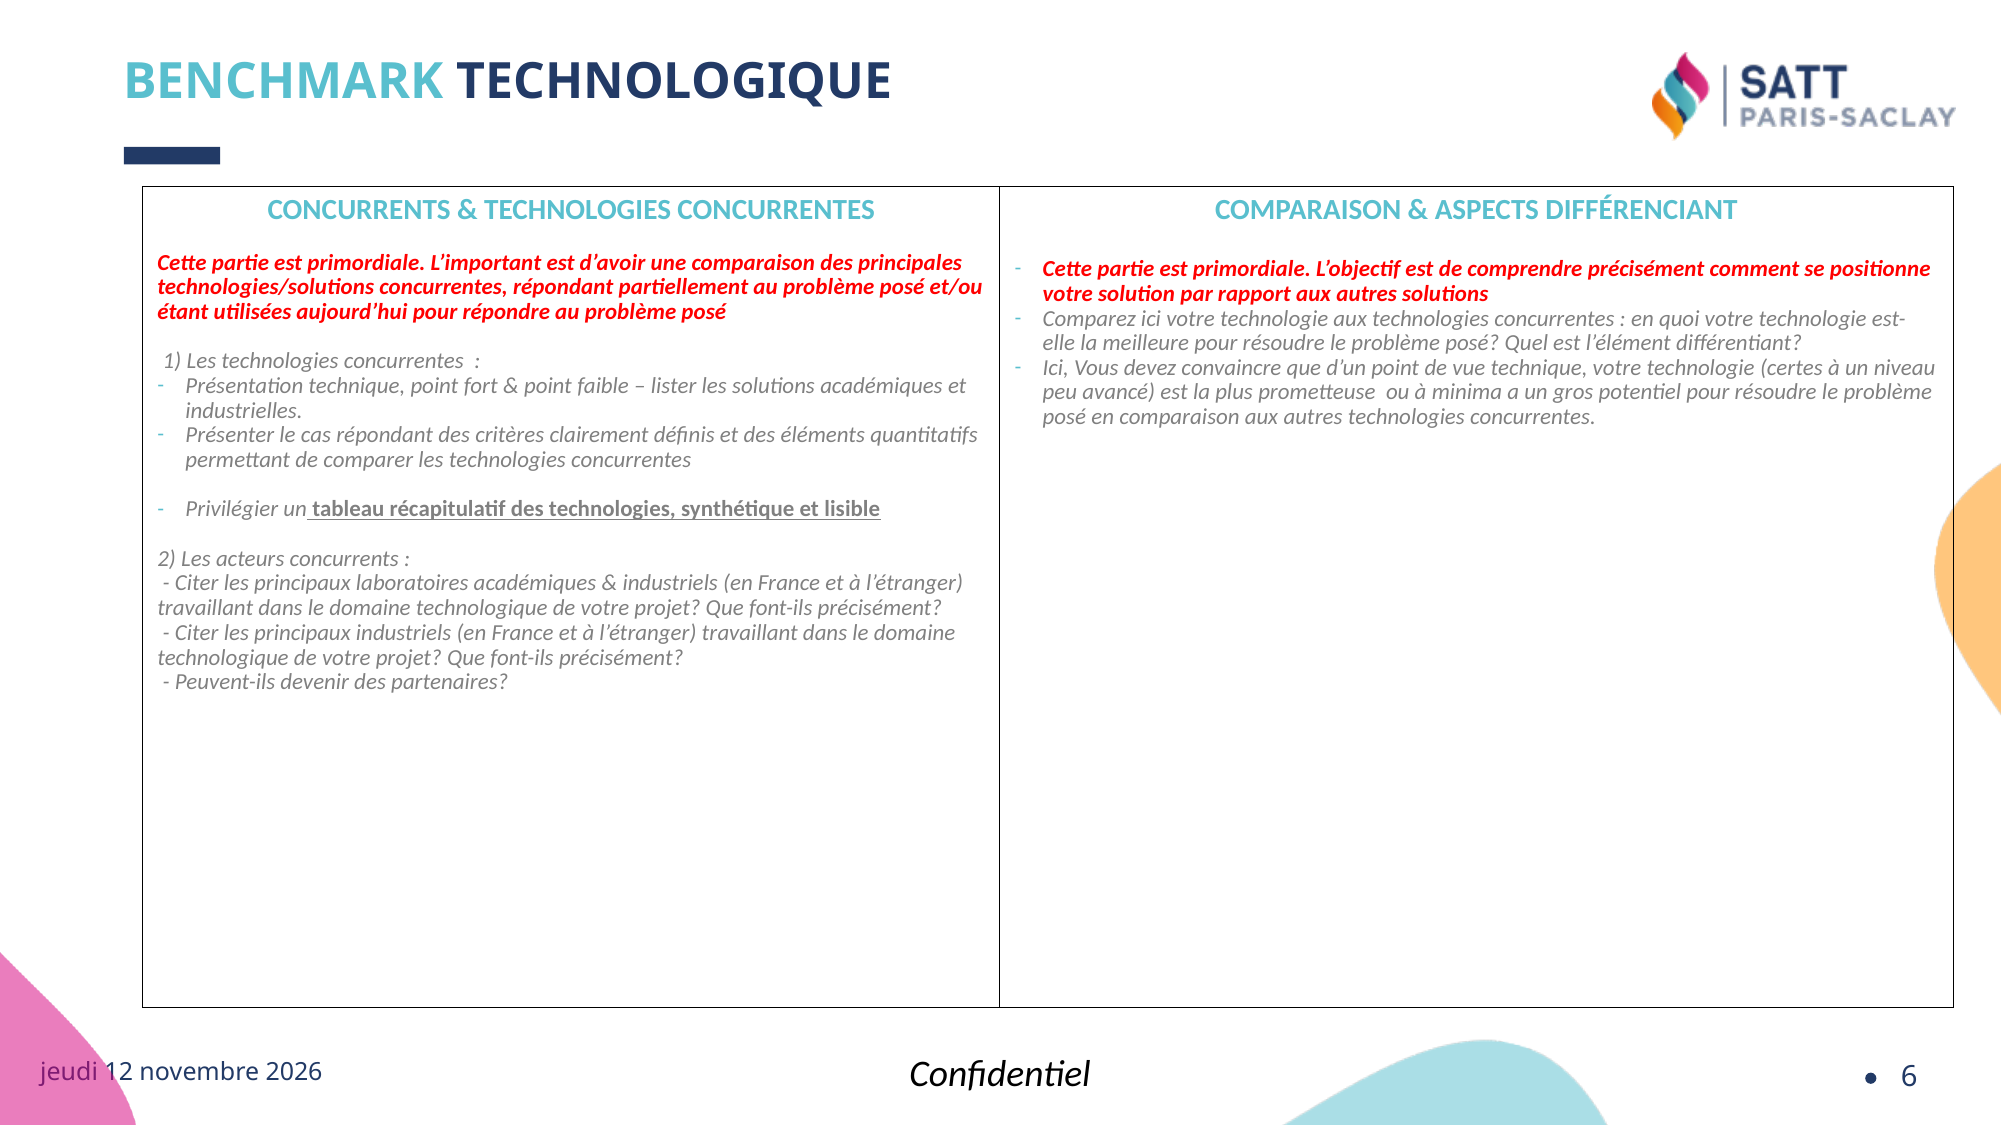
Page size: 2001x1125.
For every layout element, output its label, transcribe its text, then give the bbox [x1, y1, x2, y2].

text_box COMPARAISON & ASPECTS DIFFÉRENCIANT Cette partie est primordiale. L’objectif est de comprendre précisément comment se positionne votre solution par rapport aux autres solutions Comparez ici votre technologie aux technologies concurrentes : en quoi votre technologie est-elle la meilleure pour résoudre le problème posé? Quel est l’élément différentiant? Ici, Vous devez convaincre que d’un point de vue technique, votre technologie (certes à un niveau peu avancé) est la plus prometteuse ou à minima a un gros potentiel pour résoudre le problème posé en comparaison aux autres technologies concurrentes. [999, 186, 1954, 1008]
picture [1652, 52, 1956, 141]
list CONCURRENTS & TECHNOLOGIES CONCURRENTES Cette partie est primordiale. L’important est d’avoir une comparaison des principales technologies/solutions concurrentes, répondant partiellement au problème posé et/ou étant utilisées aujourd’hui pour répondre au problème posé 1) Les technologies concurrentes : Présentation technique, point fort & point faible – lister les solutions académiques et industrielles. Présenter le cas répondant des critères clairement définis et des éléments quantitatifs permettant de comparer les technologies concurrentes Privilégier un tableau récapitulatif des technologies, synthétique et lisible 2) Les acteurs concurrents : - Citer les principaux laboratoires académiques & industriels (en France et à l’étranger) travaillant dans le domaine technologique de votre projet? Que font-ils précisément? - Citer les principaux industriels (en France et à l’étranger) travaillant dans le domaine technologique de votre projet? Que font-ils précisément? - Peuvent-ils devenir des partenaires? [142, 186, 999, 1008]
text_box Confidentiel [0, 1042, 2000, 1125]
title Benchmark technologique [108, 0, 1217, 165]
